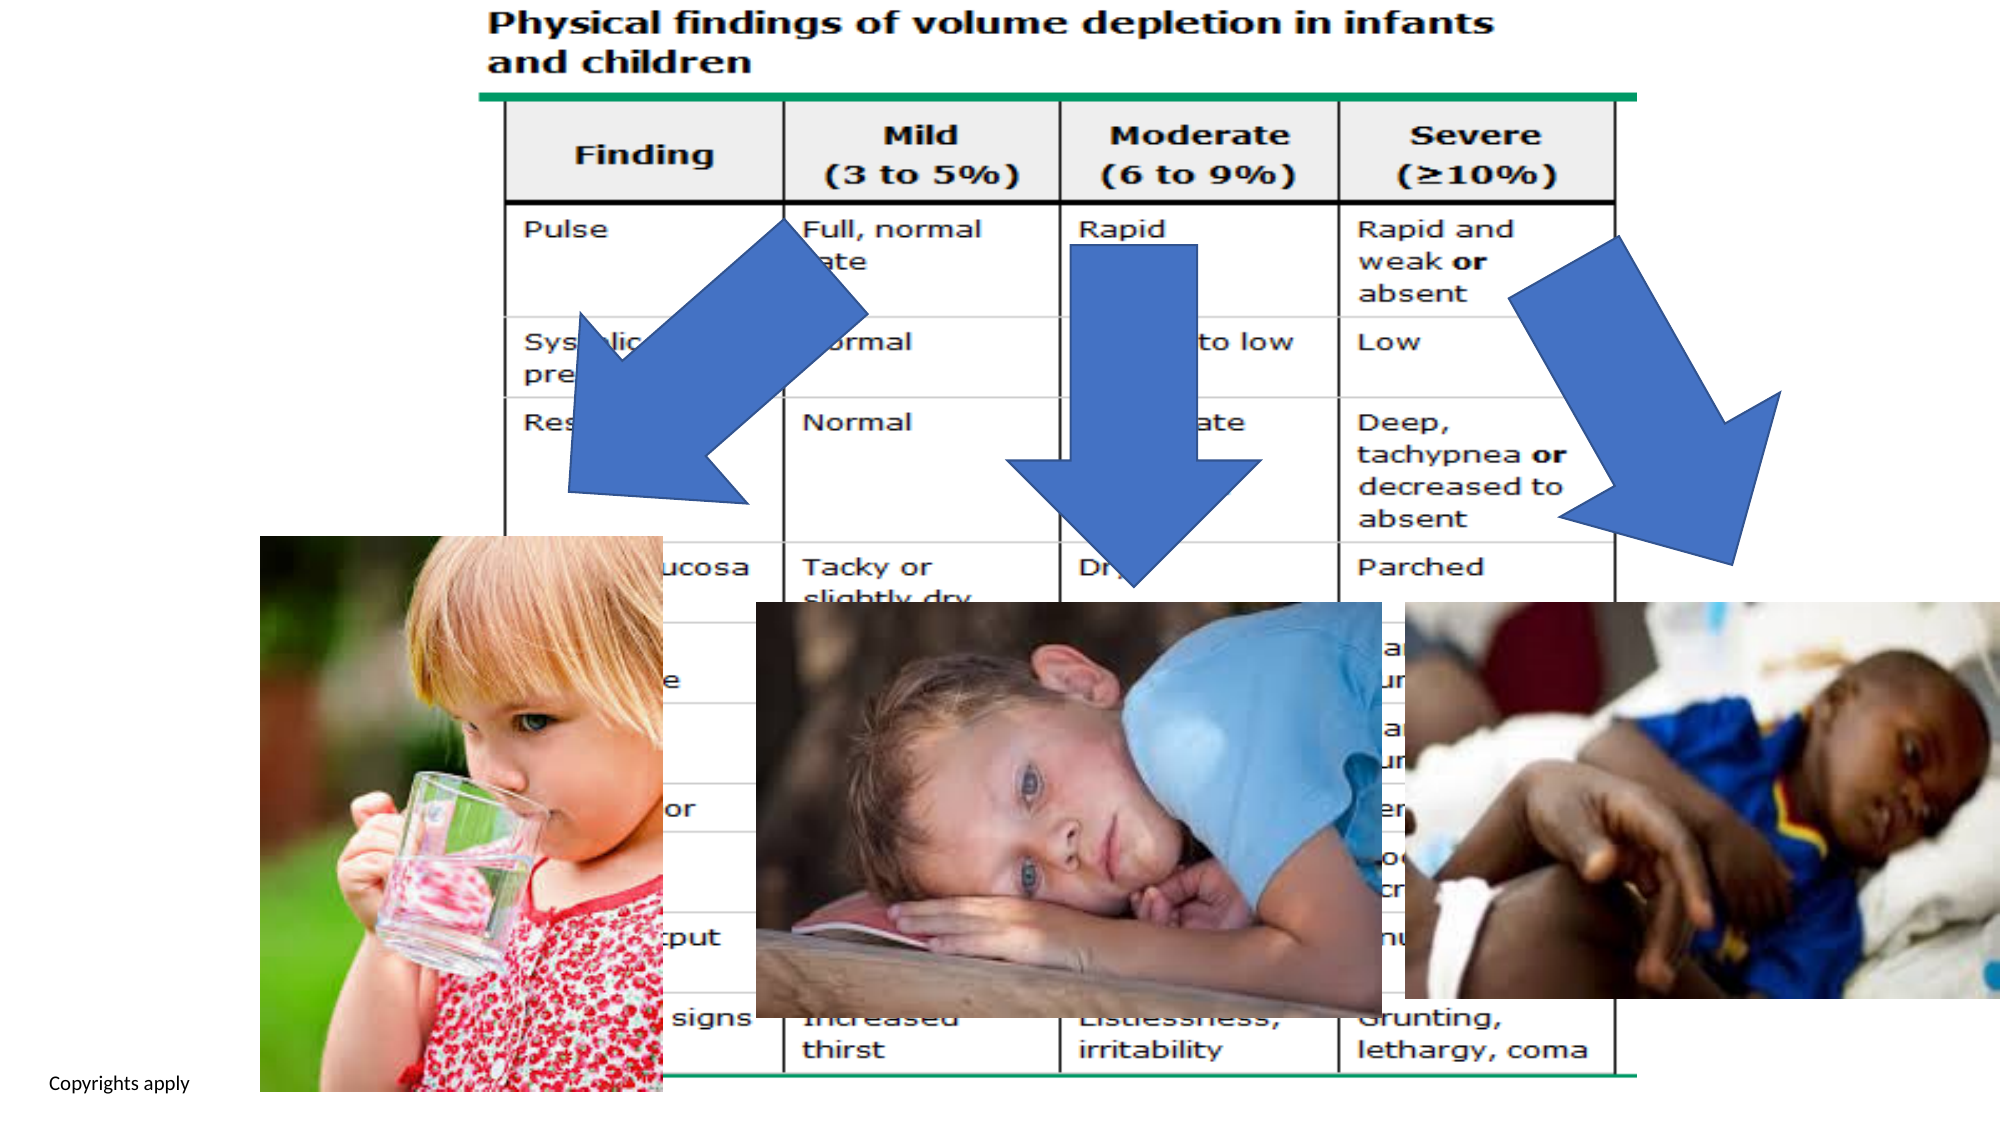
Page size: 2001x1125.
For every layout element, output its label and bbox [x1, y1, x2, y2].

text_box [1637, 266, 1782, 567]
picture [260, 0, 2000, 1125]
